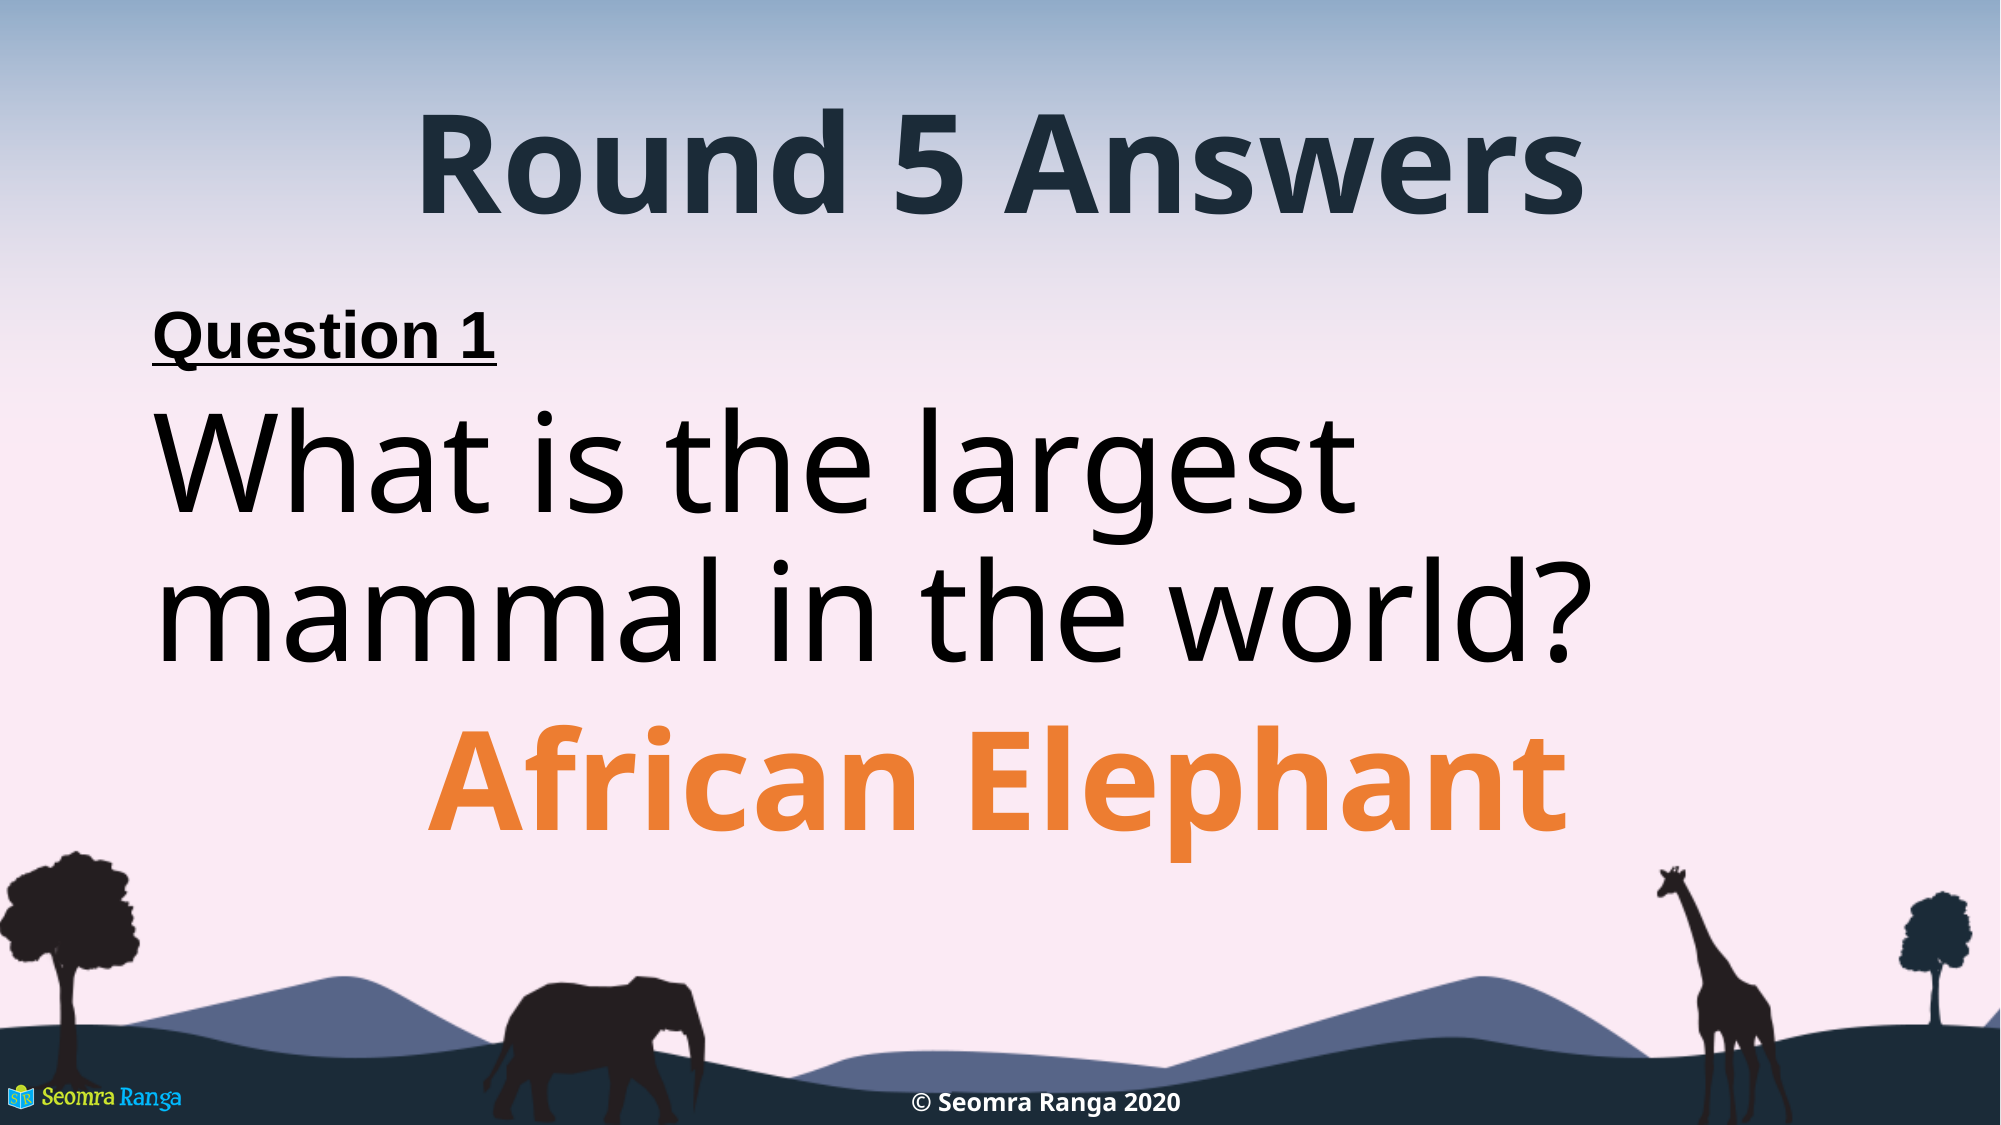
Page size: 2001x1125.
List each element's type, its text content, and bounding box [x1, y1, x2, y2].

title Round 5 Answers [137, 59, 1863, 278]
text_box © Seomra Ranga 2020 www.seomraranga.com [762, 1079, 1330, 1125]
picture [0, 0, 2001, 1125]
list Question 1 What is the largest mammal in the world? African Elephant [137, 293, 1863, 1014]
